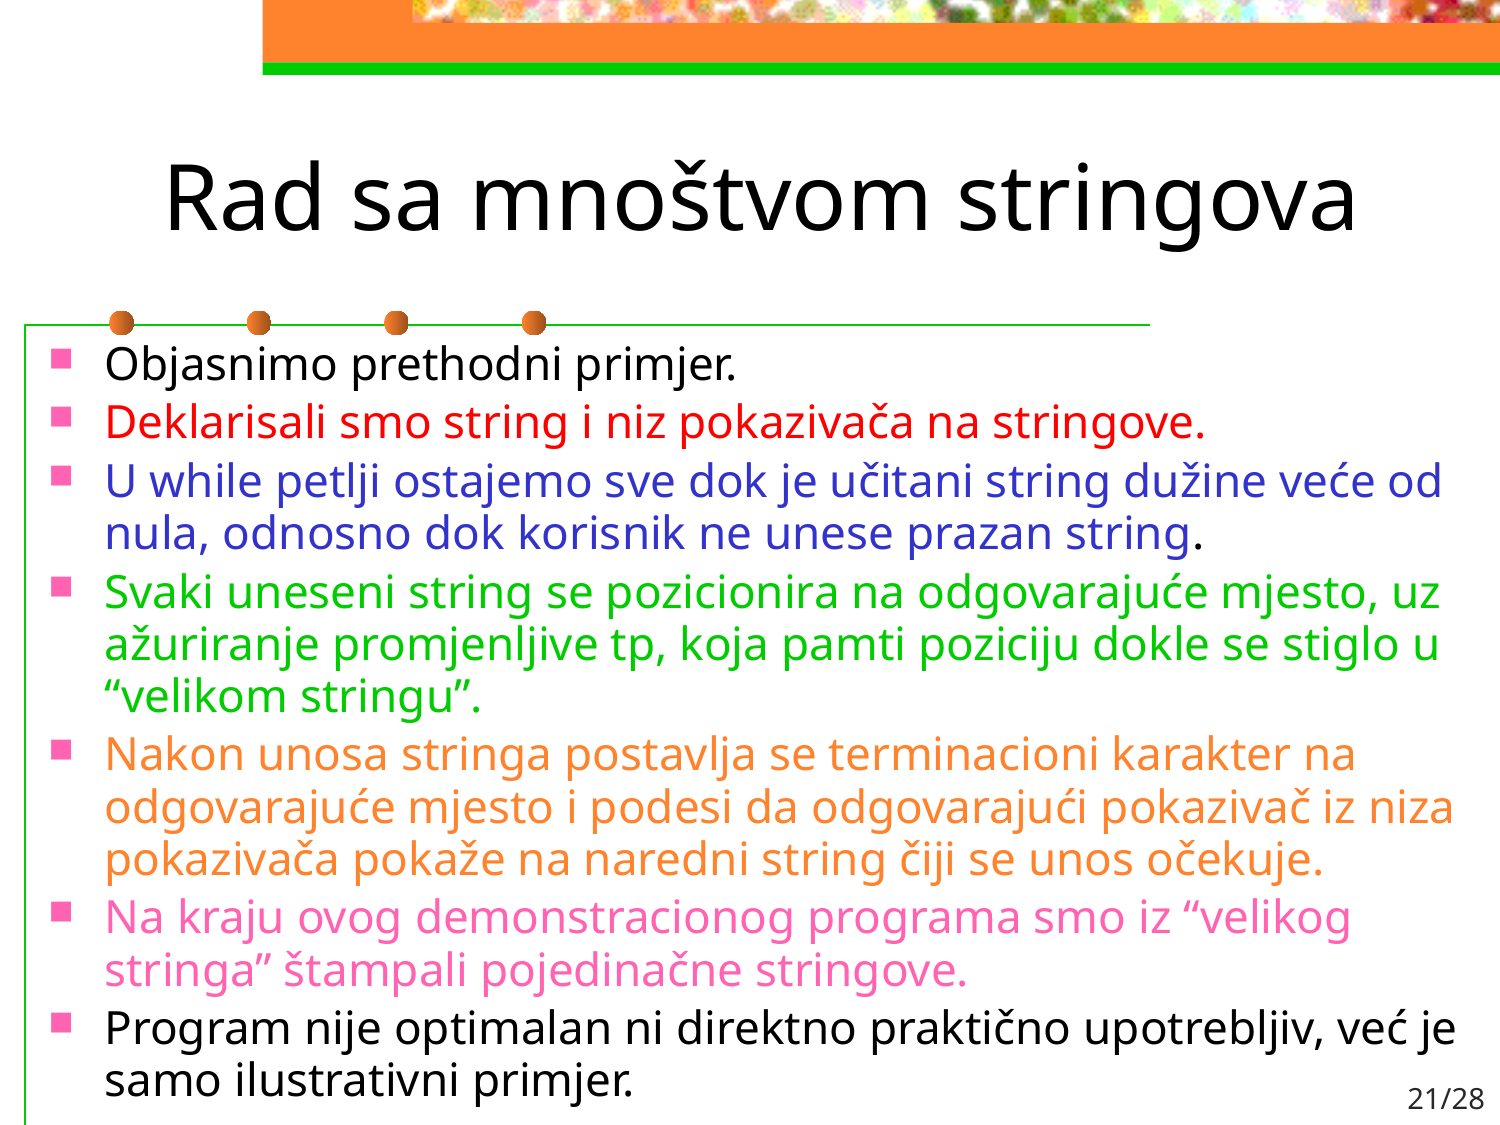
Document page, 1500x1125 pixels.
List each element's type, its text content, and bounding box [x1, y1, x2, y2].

title Rad sa mnoštvom stringova [123, 99, 1399, 288]
text_box 21/28 [1374, 1072, 1500, 1123]
picture [412, 0, 1500, 23]
list Objasnimo prethodni primjer. Deklarisali smo string i niz pokazivača na stringove. U while petlji ostajemo sve dok je učitani string dužine veće od nula, odnosno dok korisnik ne unese prazan string. Svaki uneseni string se pozicionira na odgovarajuće mjesto, uz ažuriranje promjenljive tp, koja pamti poziciju dokle se stiglo u “velikom stringu”. Nakon unosa stringa postavlja se terminacioni karakter na odgovarajuće mjesto i podesi da odgovarajući pokazivač iz niza pokazivača pokaže na naredni string čiji se unos očekuje. Na kraju ovog demonstracionog programa smo iz “velikog stringa” štampali pojedinačne stringove. Program nije optimalan ni direktno praktično upotrebljiv, već je samo ilustrativni primjer. [33, 331, 1479, 1094]
